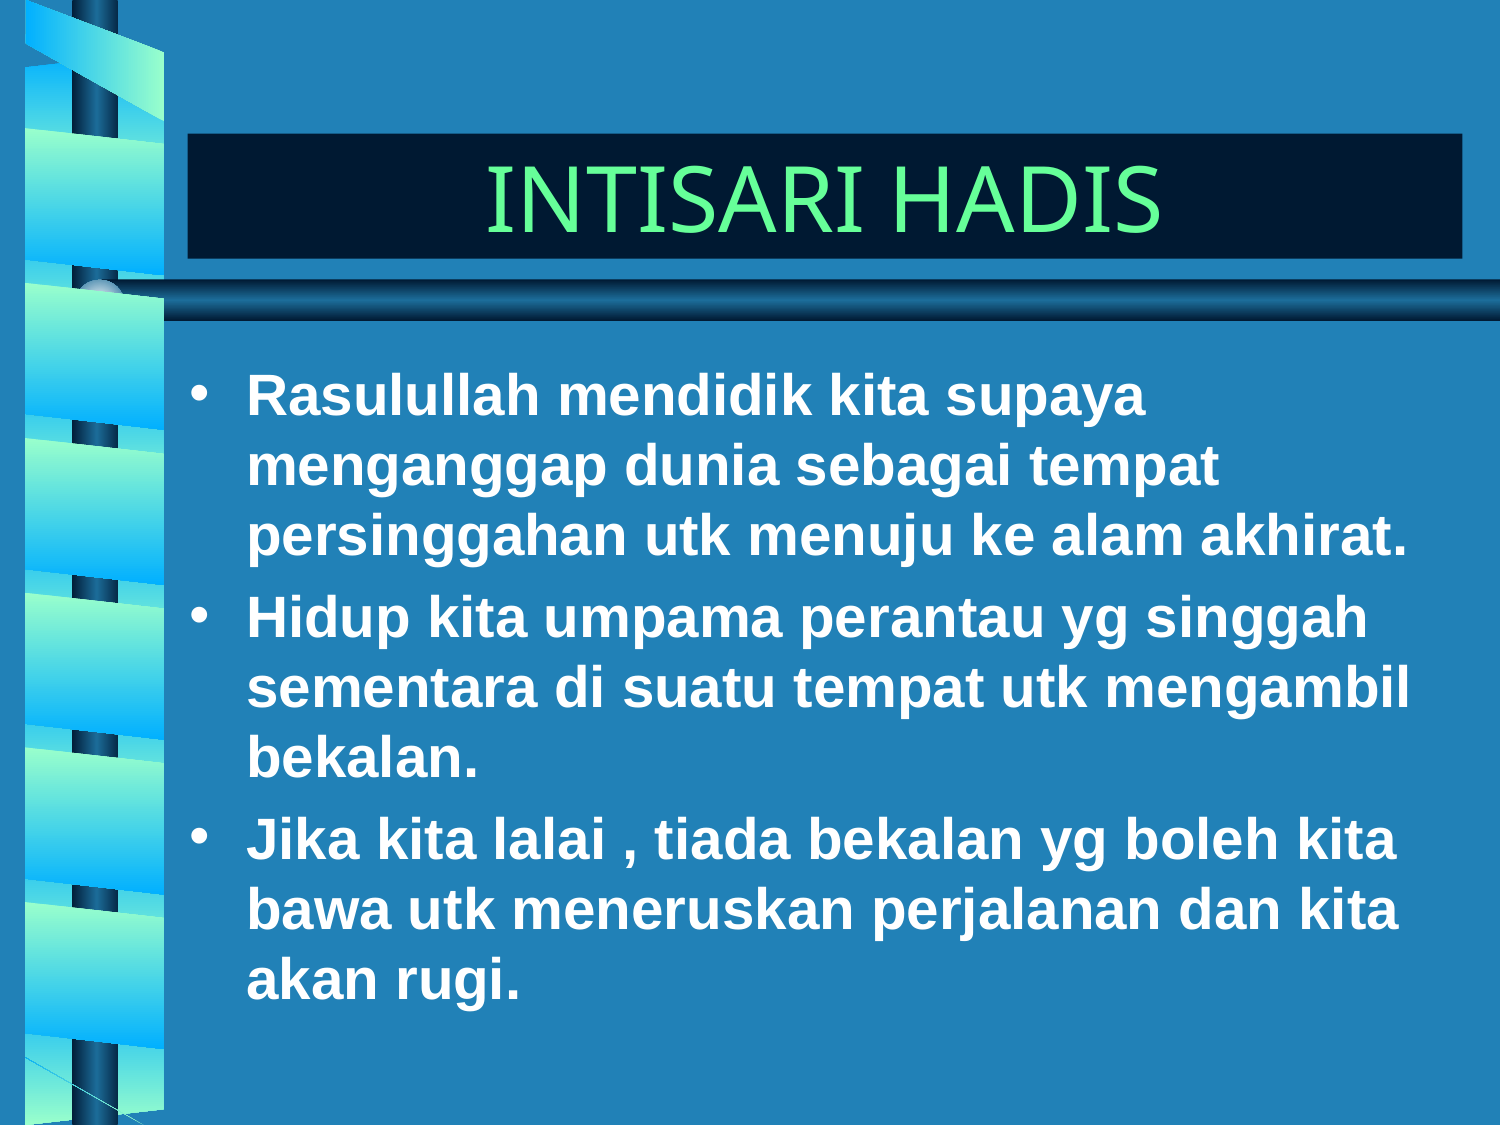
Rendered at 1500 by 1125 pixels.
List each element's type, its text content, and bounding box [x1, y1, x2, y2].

title INTISARI HADIS [187, 133, 1463, 259]
list Rasulullah mendidik kita supaya menganggap dunia sebagai tempat persinggahan utk menuju ke alam akhirat. Hidup kita umpama perantau yg singgah sementara di suatu tempat utk mengambil bekalan. Jika kita lalai , tiada bekalan yg boleh kita bawa utk meneruskan perjalanan dan kita akan rugi. [174, 350, 1463, 1025]
